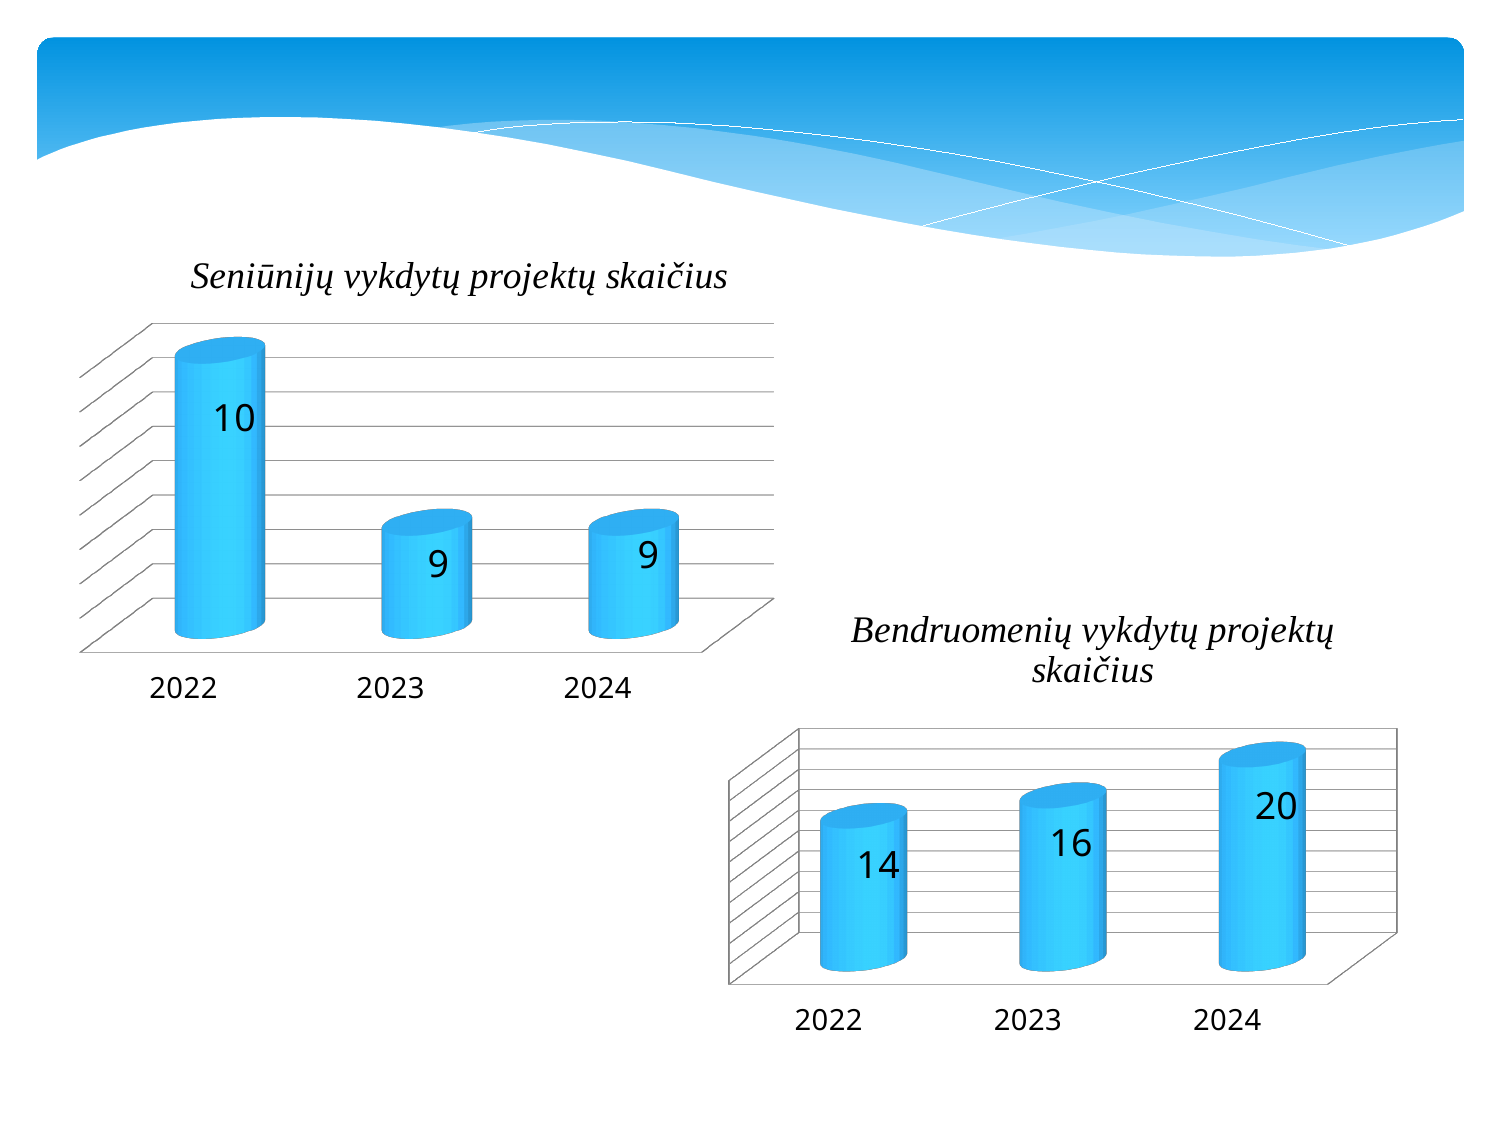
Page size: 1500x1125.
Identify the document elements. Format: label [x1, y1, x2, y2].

chart [64, 231, 1412, 1050]
